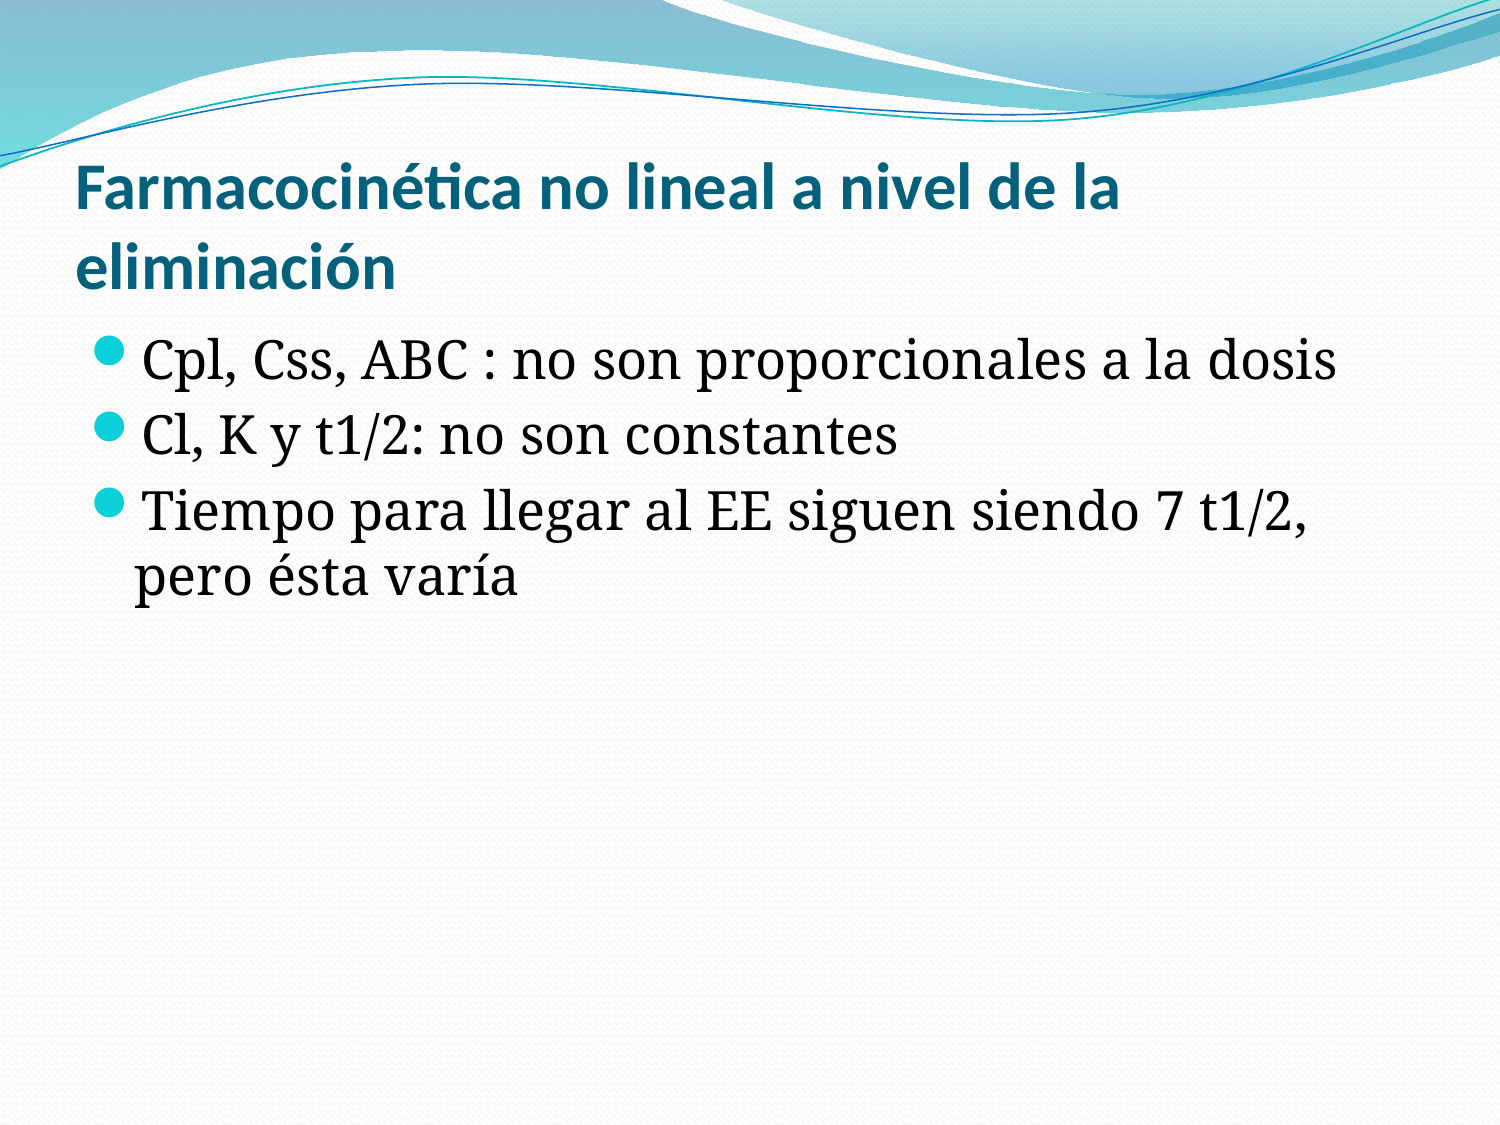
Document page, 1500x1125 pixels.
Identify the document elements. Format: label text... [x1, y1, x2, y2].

title Farmacocinética no lineal a nivel de la eliminación [74, 115, 1426, 304]
list Cpl, Css, ABC : no son proporcionales a la dosis Cl, K y t1/2: no son constantes Tiempo para llegar al EE siguen siendo 7 t1/2, pero ésta varía [74, 317, 1426, 1038]
